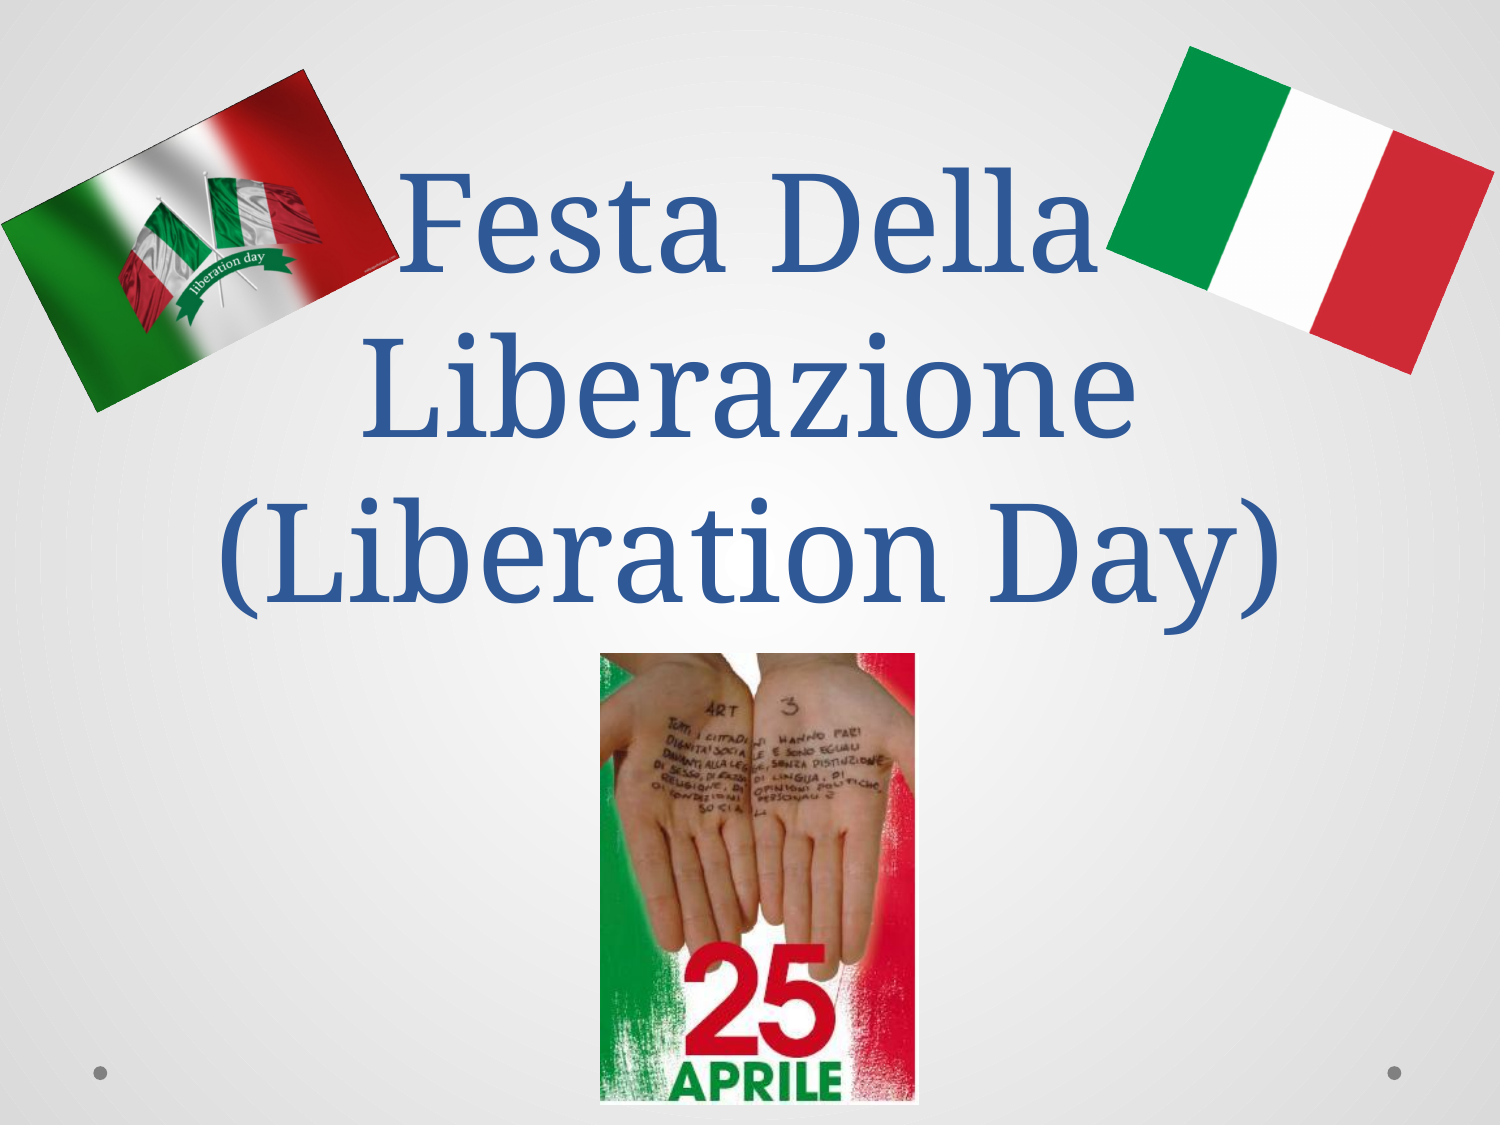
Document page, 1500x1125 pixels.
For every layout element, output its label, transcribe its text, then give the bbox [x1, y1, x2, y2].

picture [1, 70, 399, 412]
title Festa Della Liberazione (Liberation Day) [112, 0, 1388, 638]
picture [599, 653, 920, 1105]
picture [1106, 46, 1494, 375]
